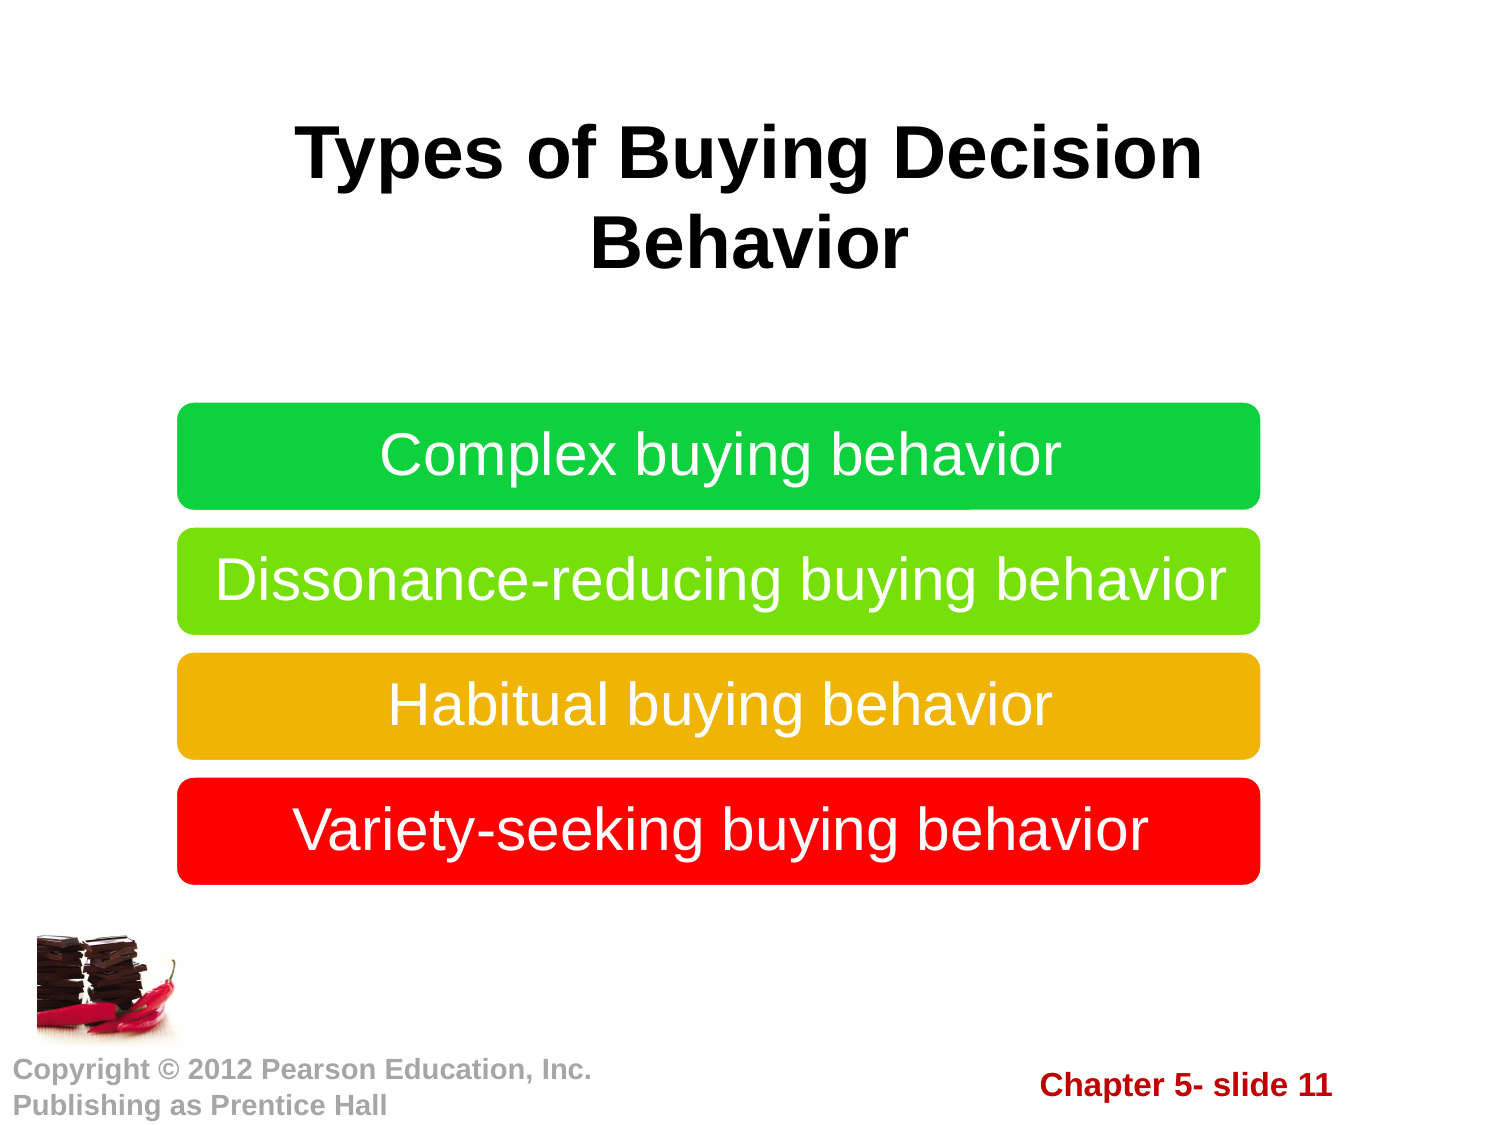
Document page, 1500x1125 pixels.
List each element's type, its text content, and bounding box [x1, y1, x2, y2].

title Types of Buying Decision Behavior [112, 99, 1388, 288]
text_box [174, 274, 1263, 1013]
picture [37, 924, 188, 1050]
